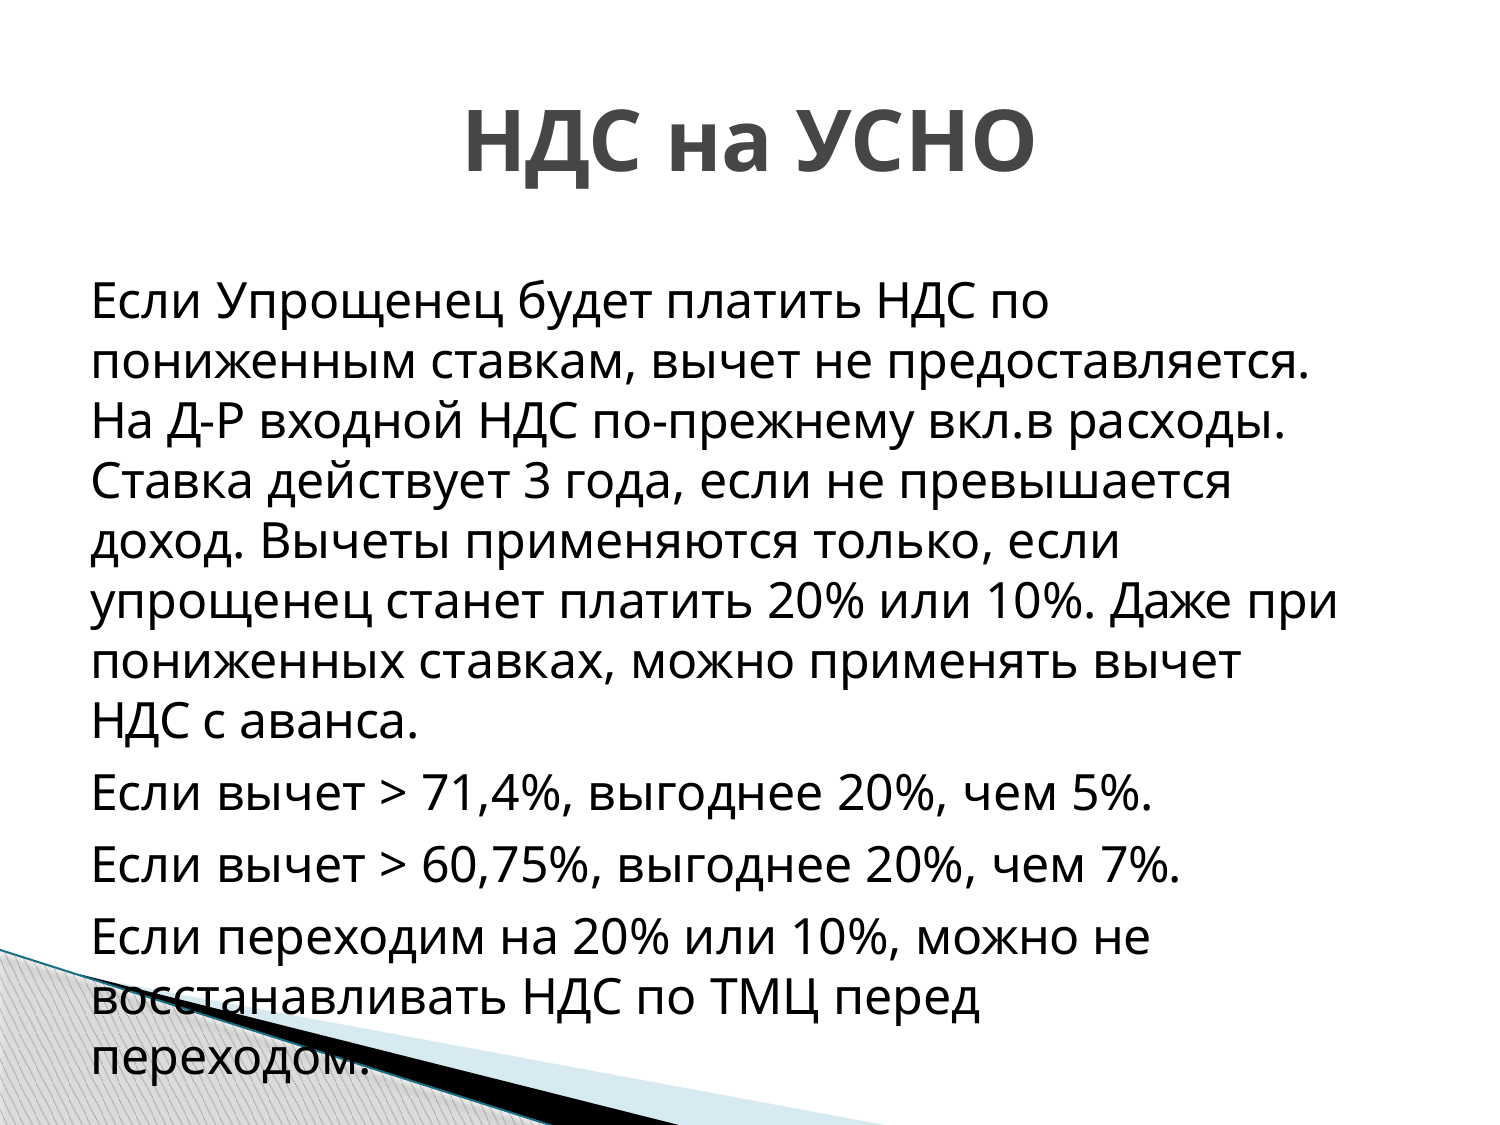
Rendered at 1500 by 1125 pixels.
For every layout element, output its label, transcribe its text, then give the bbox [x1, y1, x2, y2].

title НДС на УСНО [75, 6, 1425, 231]
text_box Если Упрощенец будет платить НДС по пониженным ставкам, вычет не предоставляется. На Д-Р входной НДС по-прежнему вкл.в расходы. Ставка действует 3 года, если не превышается доход. Вычеты применяются только, если упрощенец станет платить 20% или 10%. Даже при пониженных ставках, можно применять вычет НДС с аванса. Если вычет > 71,4%, выгоднее 20%, чем 5%. Если вычет > 60,75%, выгоднее 20%, чем 7%. Если переходим на 20% или 10%, можно не восстанавливать НДС по ТМЦ перед переходом. [87, 266, 1352, 1085]
